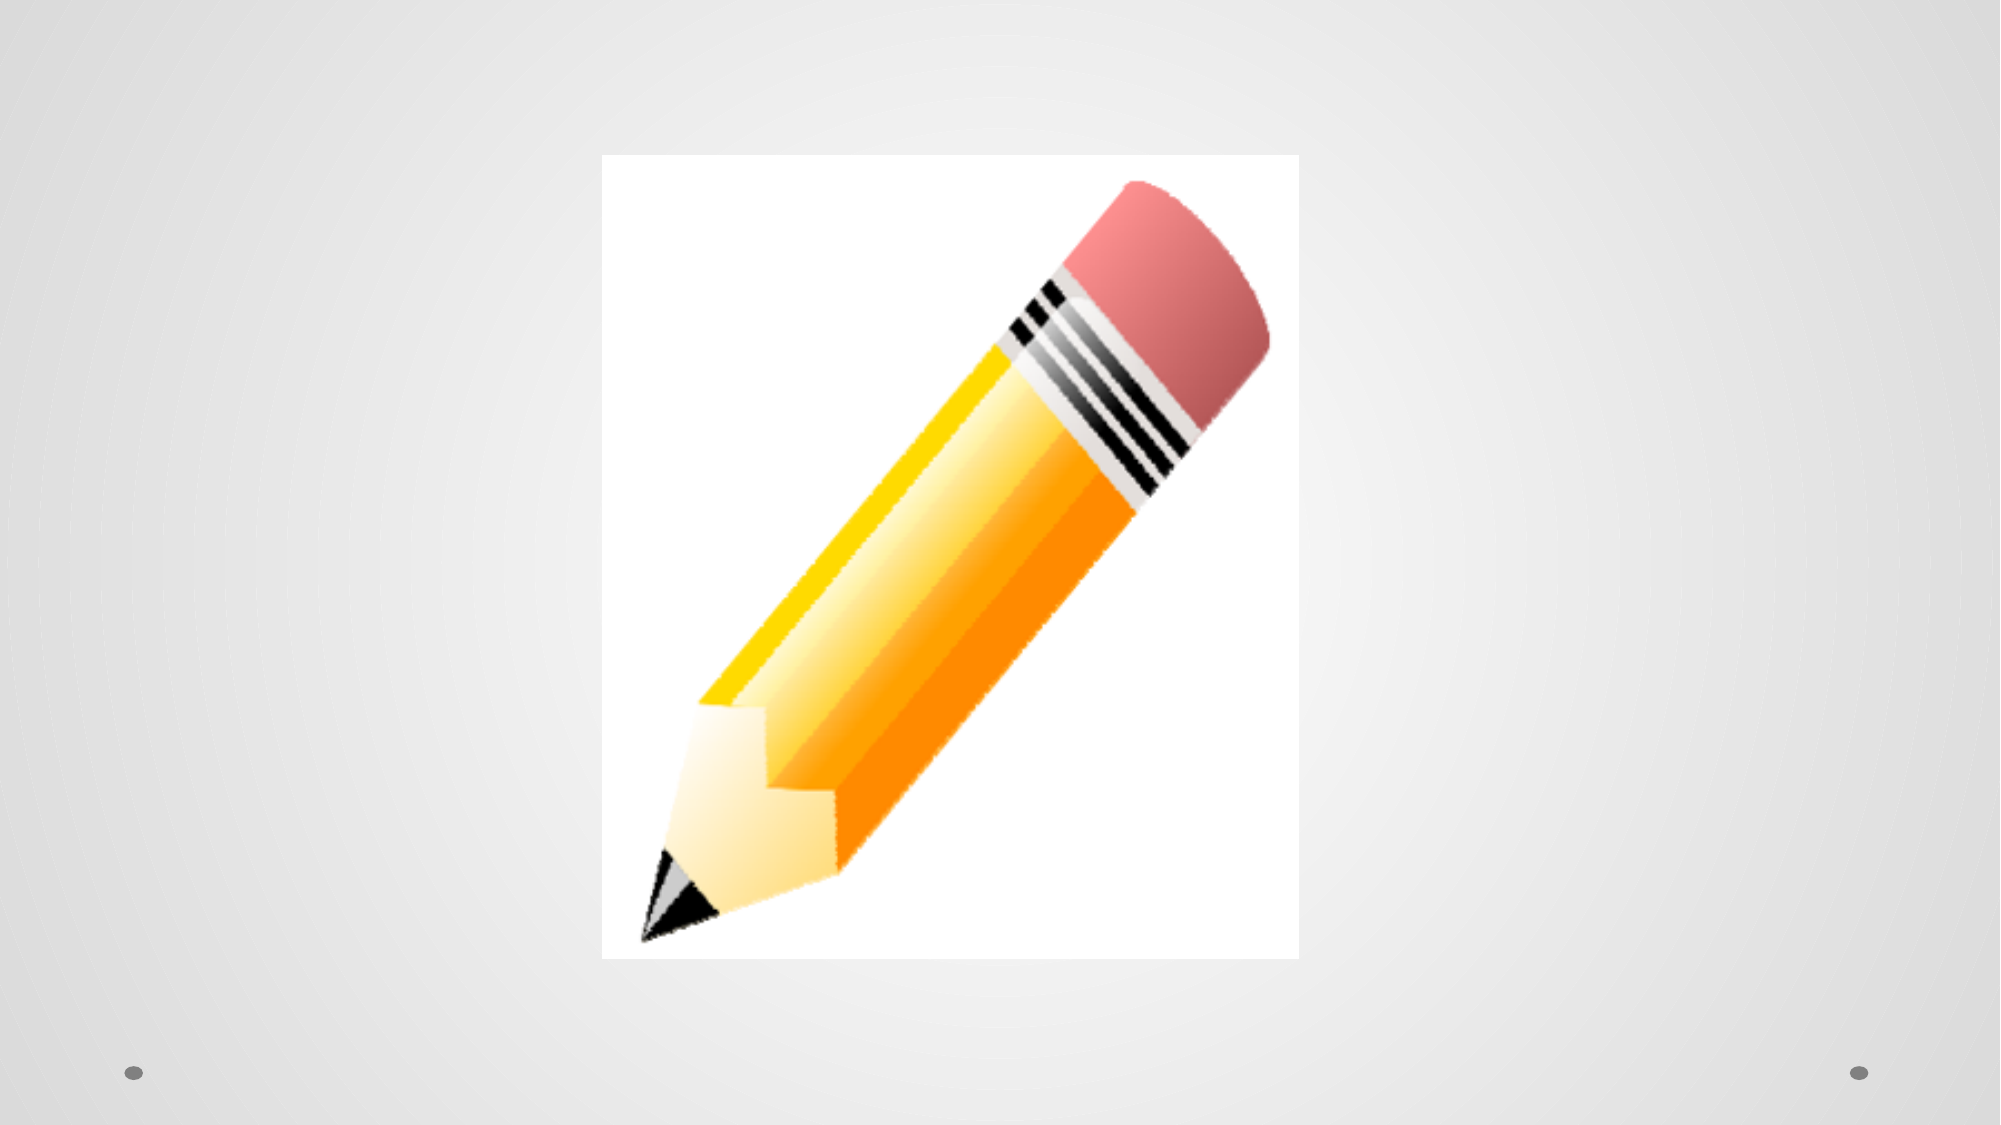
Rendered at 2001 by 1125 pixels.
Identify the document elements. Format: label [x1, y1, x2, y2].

picture [601, 155, 1299, 959]
